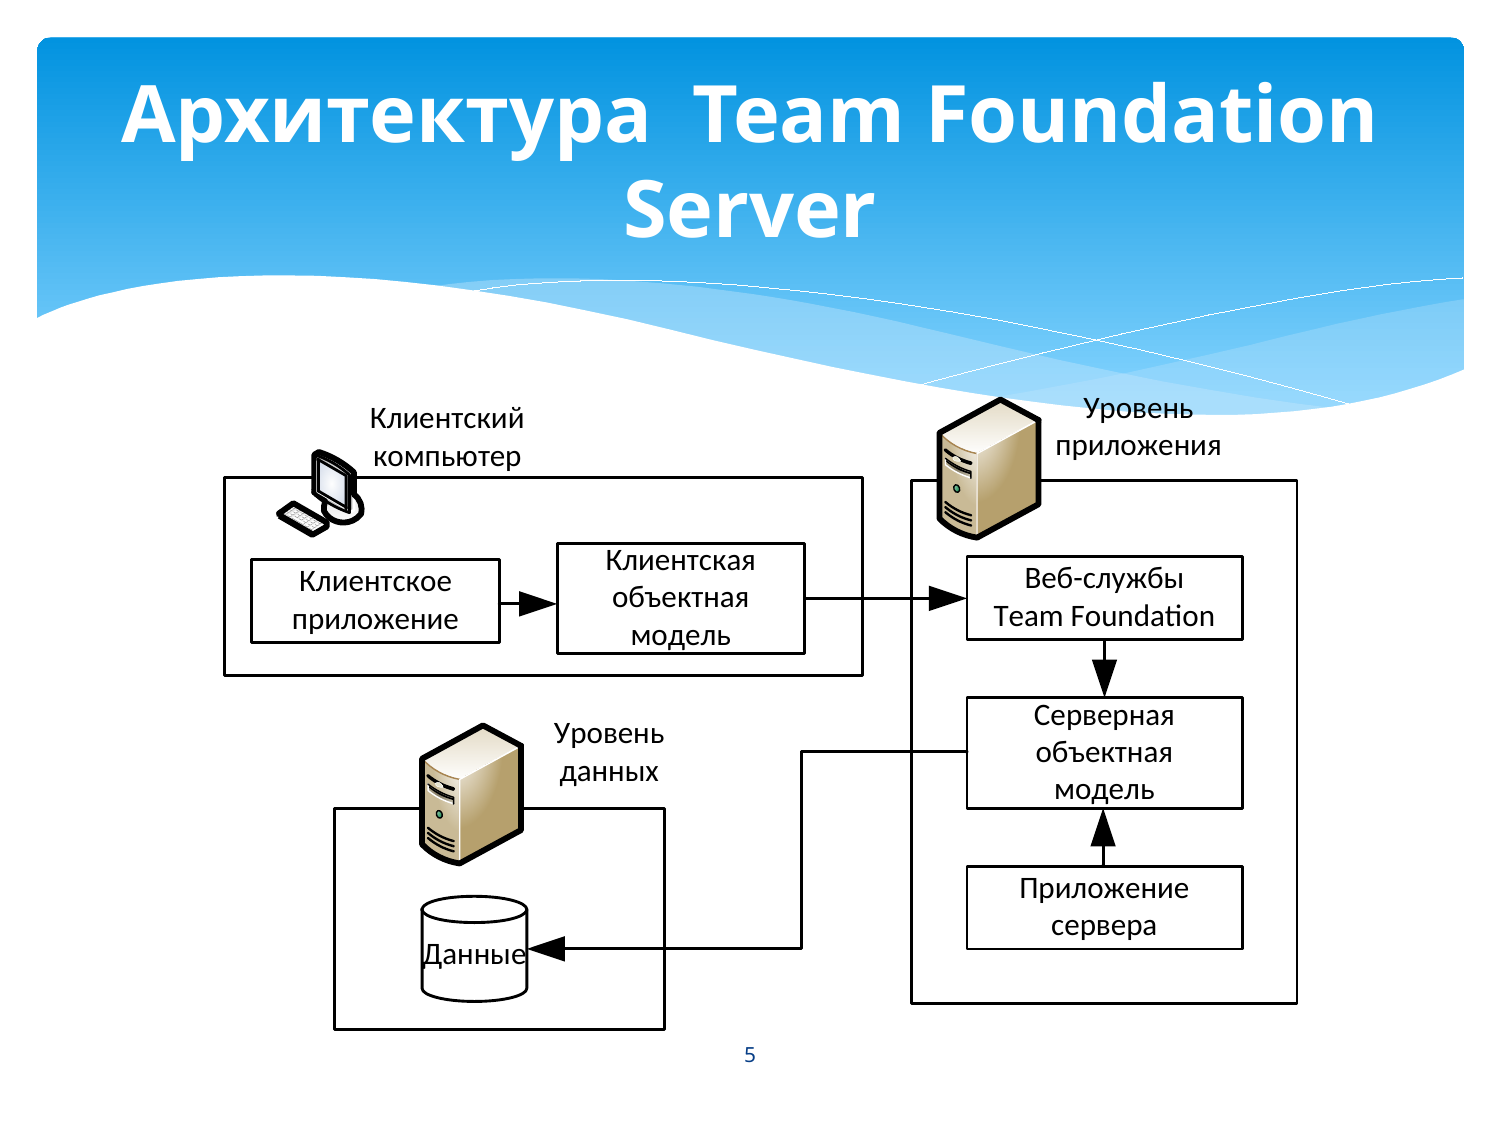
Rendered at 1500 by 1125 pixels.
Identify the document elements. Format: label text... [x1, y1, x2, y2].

slide_number 5 [654, 1046, 846, 1086]
title Архитектура Team Foundation Server [75, 55, 1425, 261]
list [218, 380, 1304, 1036]
